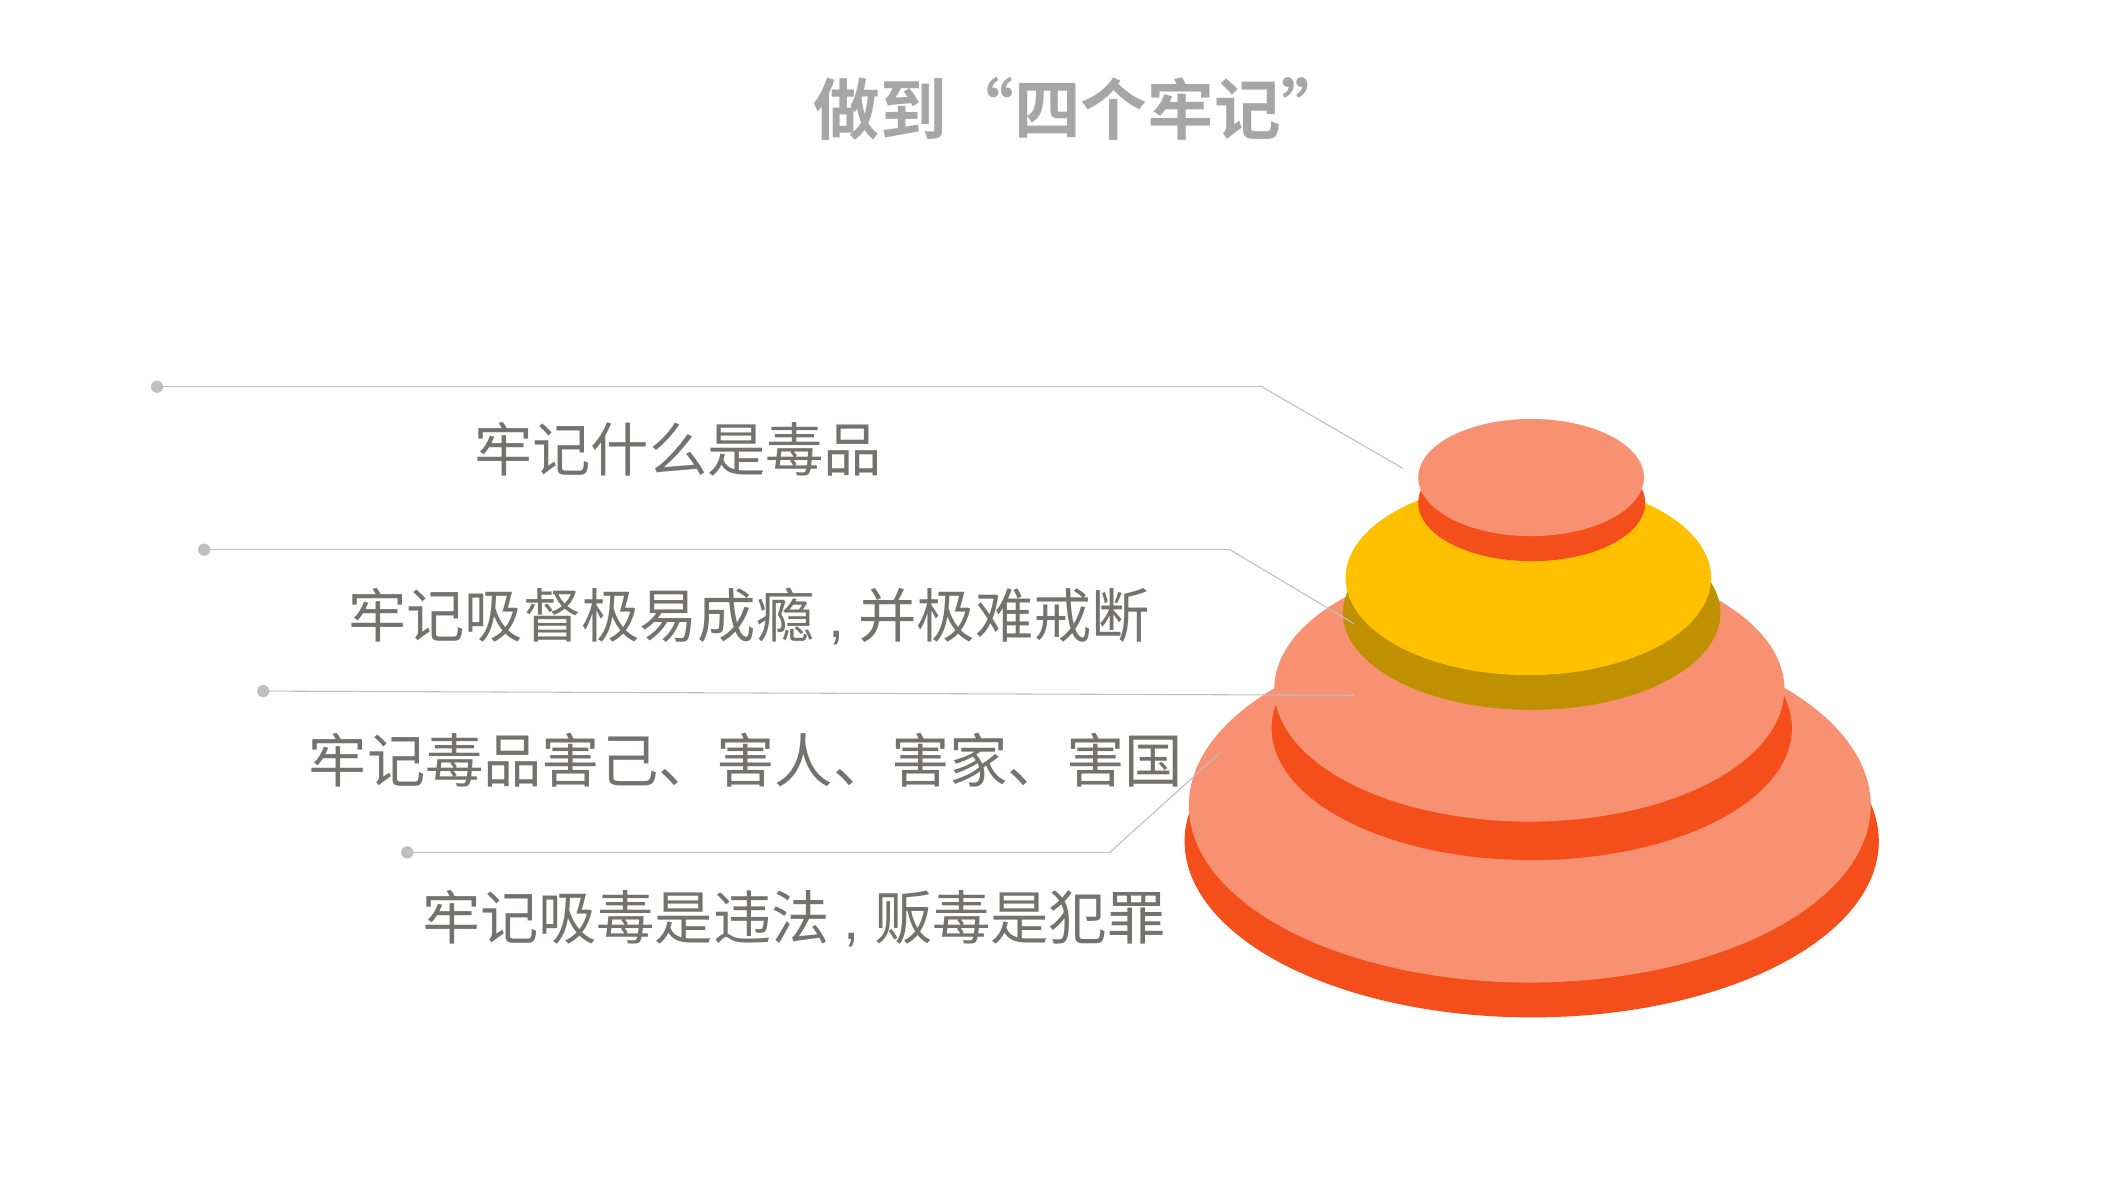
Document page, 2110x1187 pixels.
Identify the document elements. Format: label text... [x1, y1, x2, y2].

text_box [1342, 480, 1721, 710]
text_box 牢记吸毒是违法,贩毒是犯罪 [407, 859, 1184, 959]
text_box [204, 548, 1354, 624]
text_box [156, 386, 1404, 469]
text_box 牢记毒品害己、害人、害家、害国 [294, 702, 1184, 802]
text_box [263, 691, 1354, 696]
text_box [1271, 556, 1792, 861]
text_box 做到“四个牢记” [804, 67, 1358, 148]
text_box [407, 752, 1221, 853]
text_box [1184, 628, 1879, 1018]
text_box 牢记什么是毒品 [459, 469, 959, 491]
text_box 牢记吸督极易成瘾,并极难戒断 [333, 624, 1198, 657]
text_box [1418, 418, 1646, 562]
